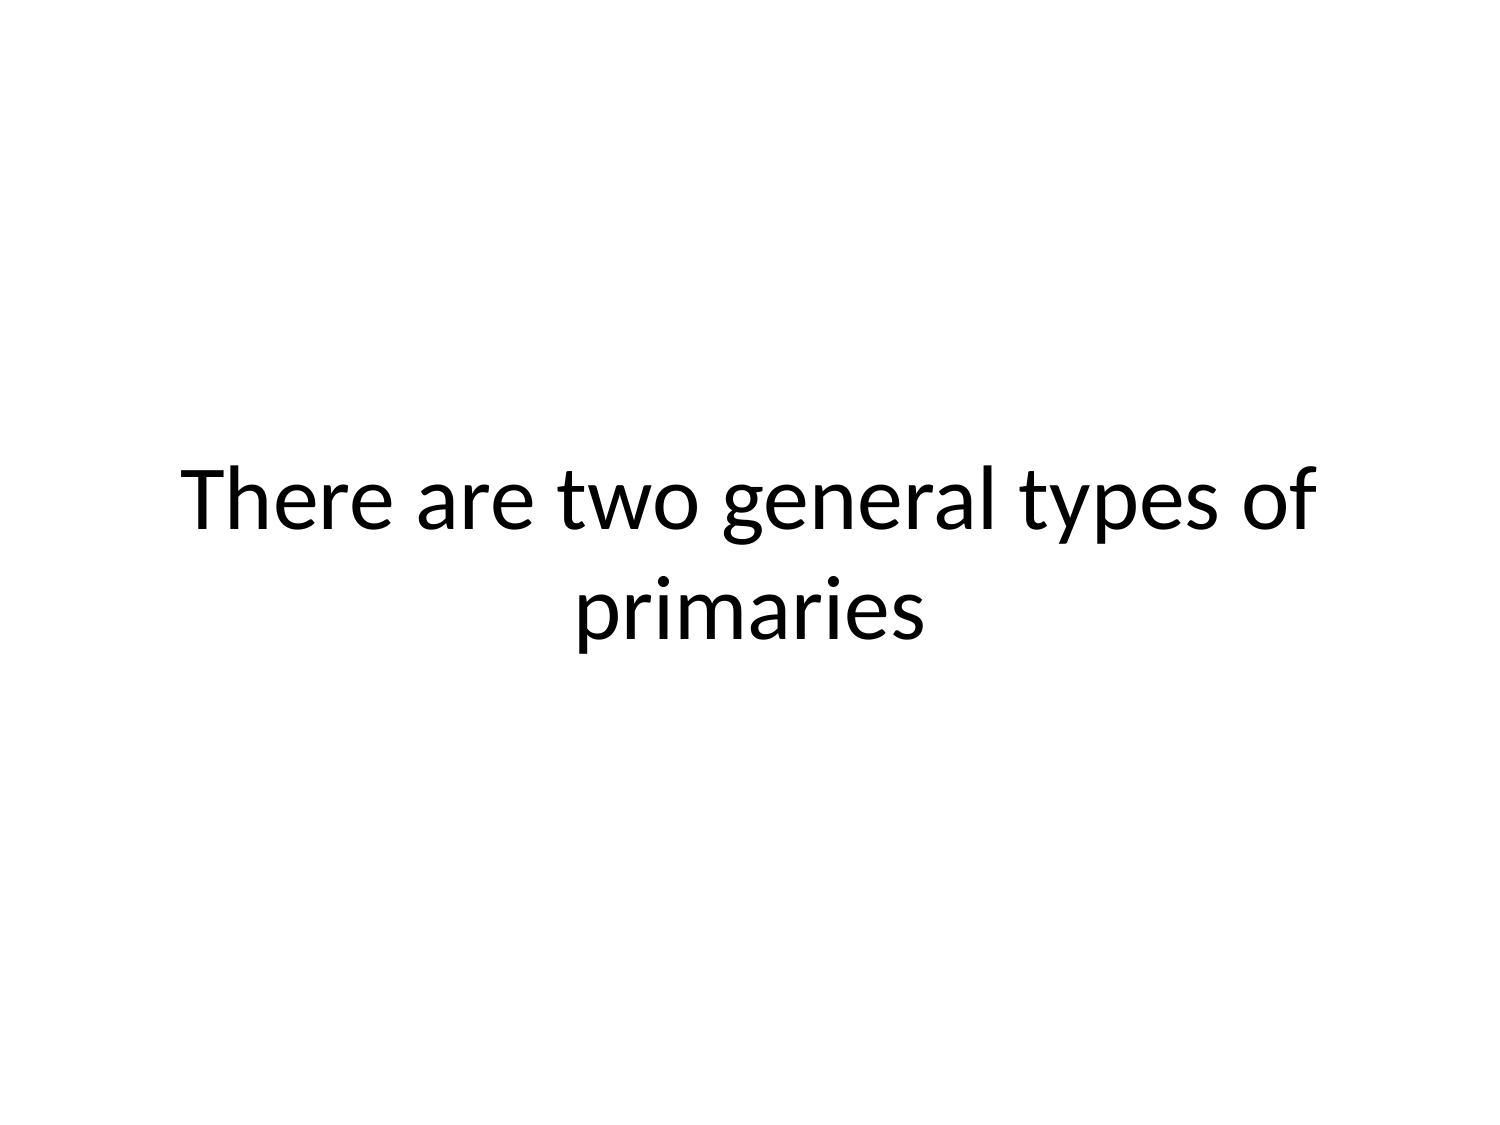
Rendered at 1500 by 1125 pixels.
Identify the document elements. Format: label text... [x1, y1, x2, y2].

title There are two general types of primaries [74, 44, 1426, 1051]
